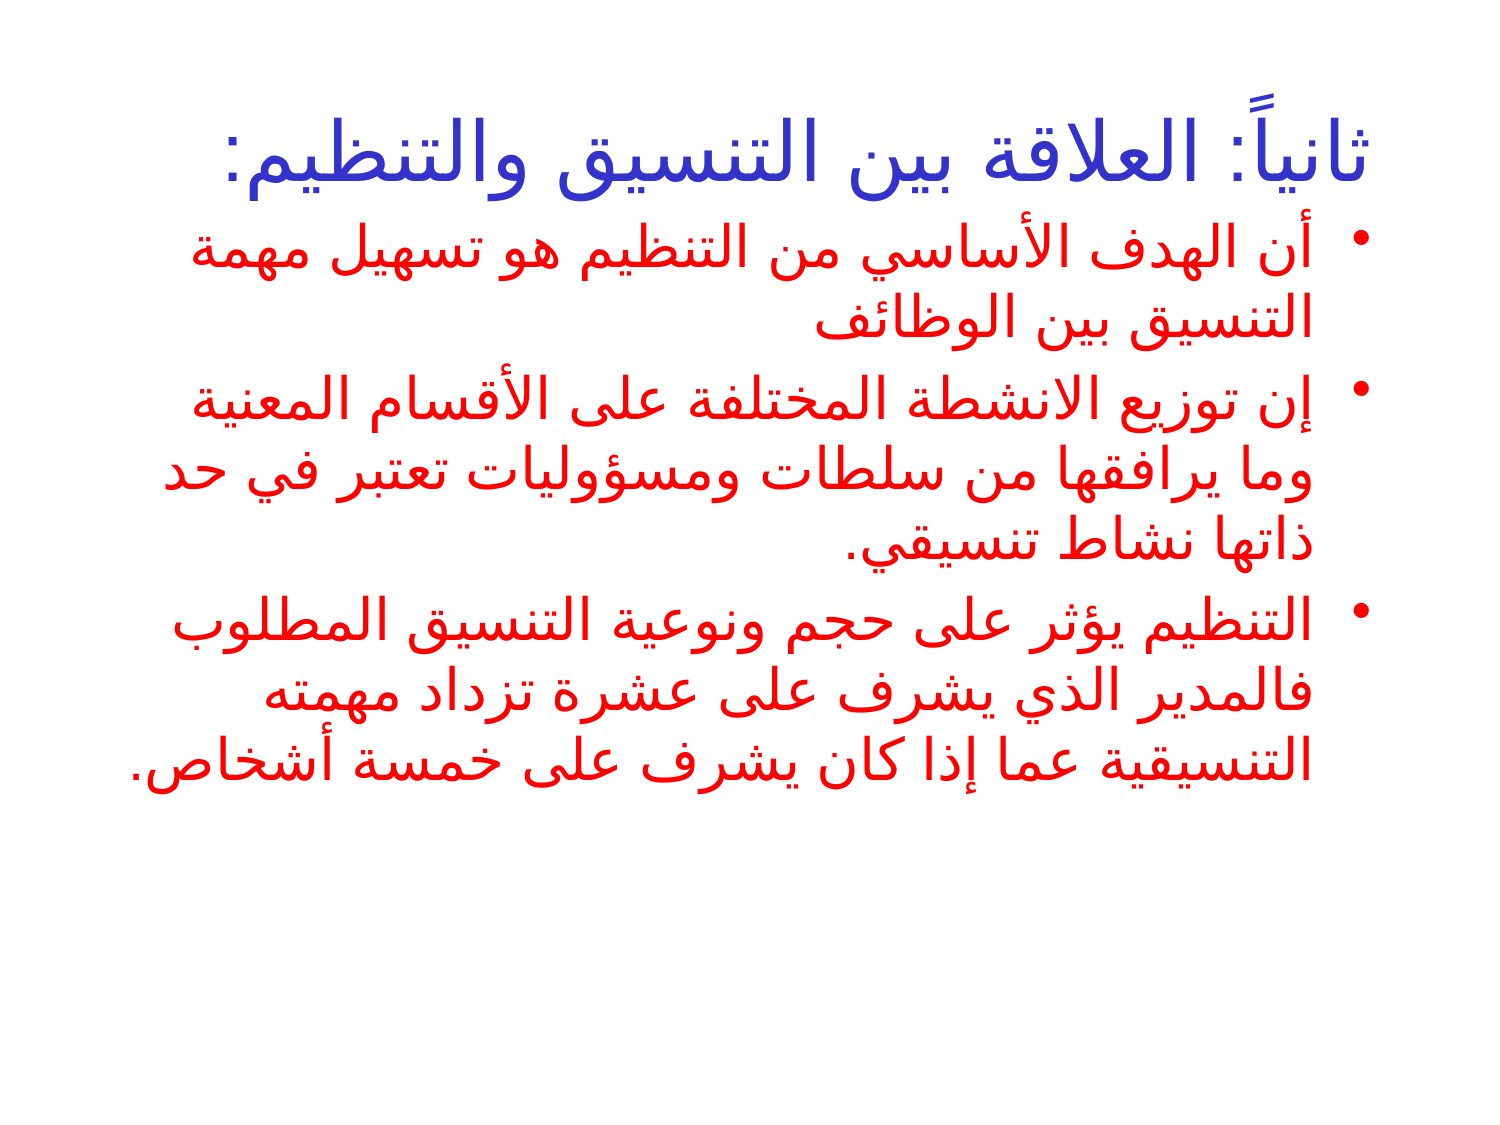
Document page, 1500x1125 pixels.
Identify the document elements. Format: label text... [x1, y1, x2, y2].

list ثانياً: العلاقة بين التنسيق والتنظيم: أن الهدف الأساسي من التنظيم هو تسهيل مهمة التنسيق بين الوظائف إن توزيع الانشطة المختلفة على الأقسام المعنية وما يرافقها من سلطات ومسؤوليات تعتبر في حد ذاتها نشاط تنسيقي. التنظيم يؤثر على حجم ونوعية التنسيق المطلوب فالمدير الذي يشرف على عشرة تزداد مهمته التنسيقية عما إذا كان يشرف على خمسة أشخاص. [111, 89, 1388, 766]
